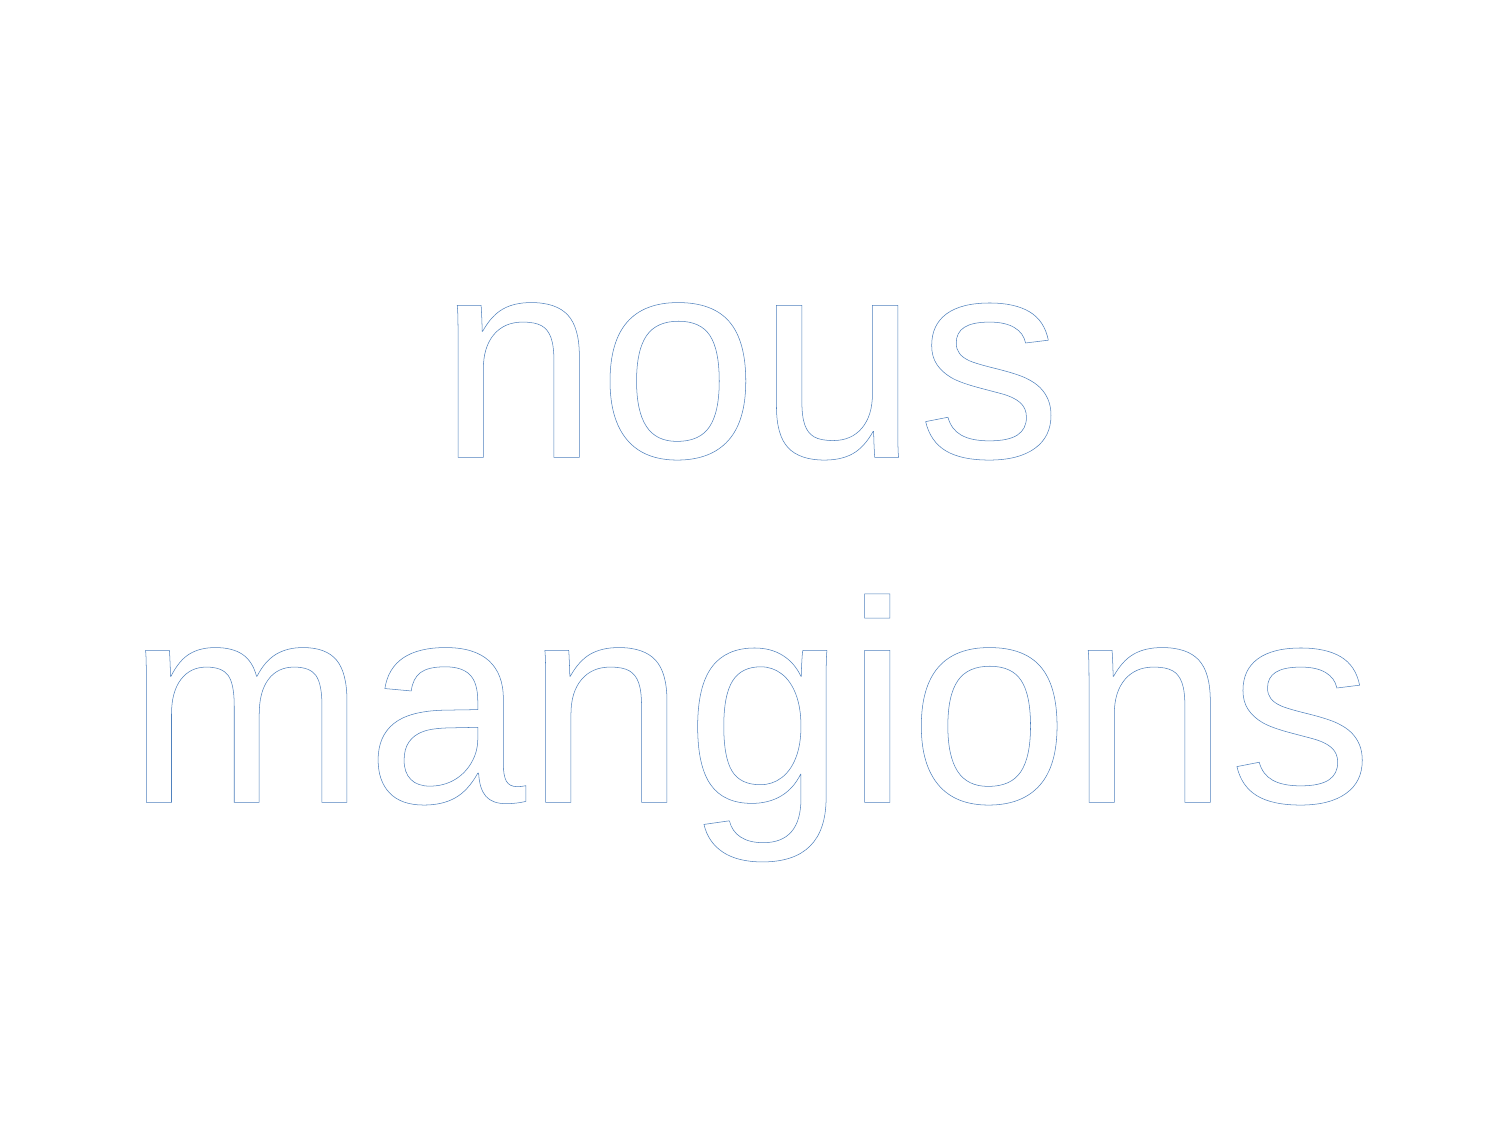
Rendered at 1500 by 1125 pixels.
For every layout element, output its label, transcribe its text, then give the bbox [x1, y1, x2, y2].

text_box nous mangions [0, 162, 1500, 868]
